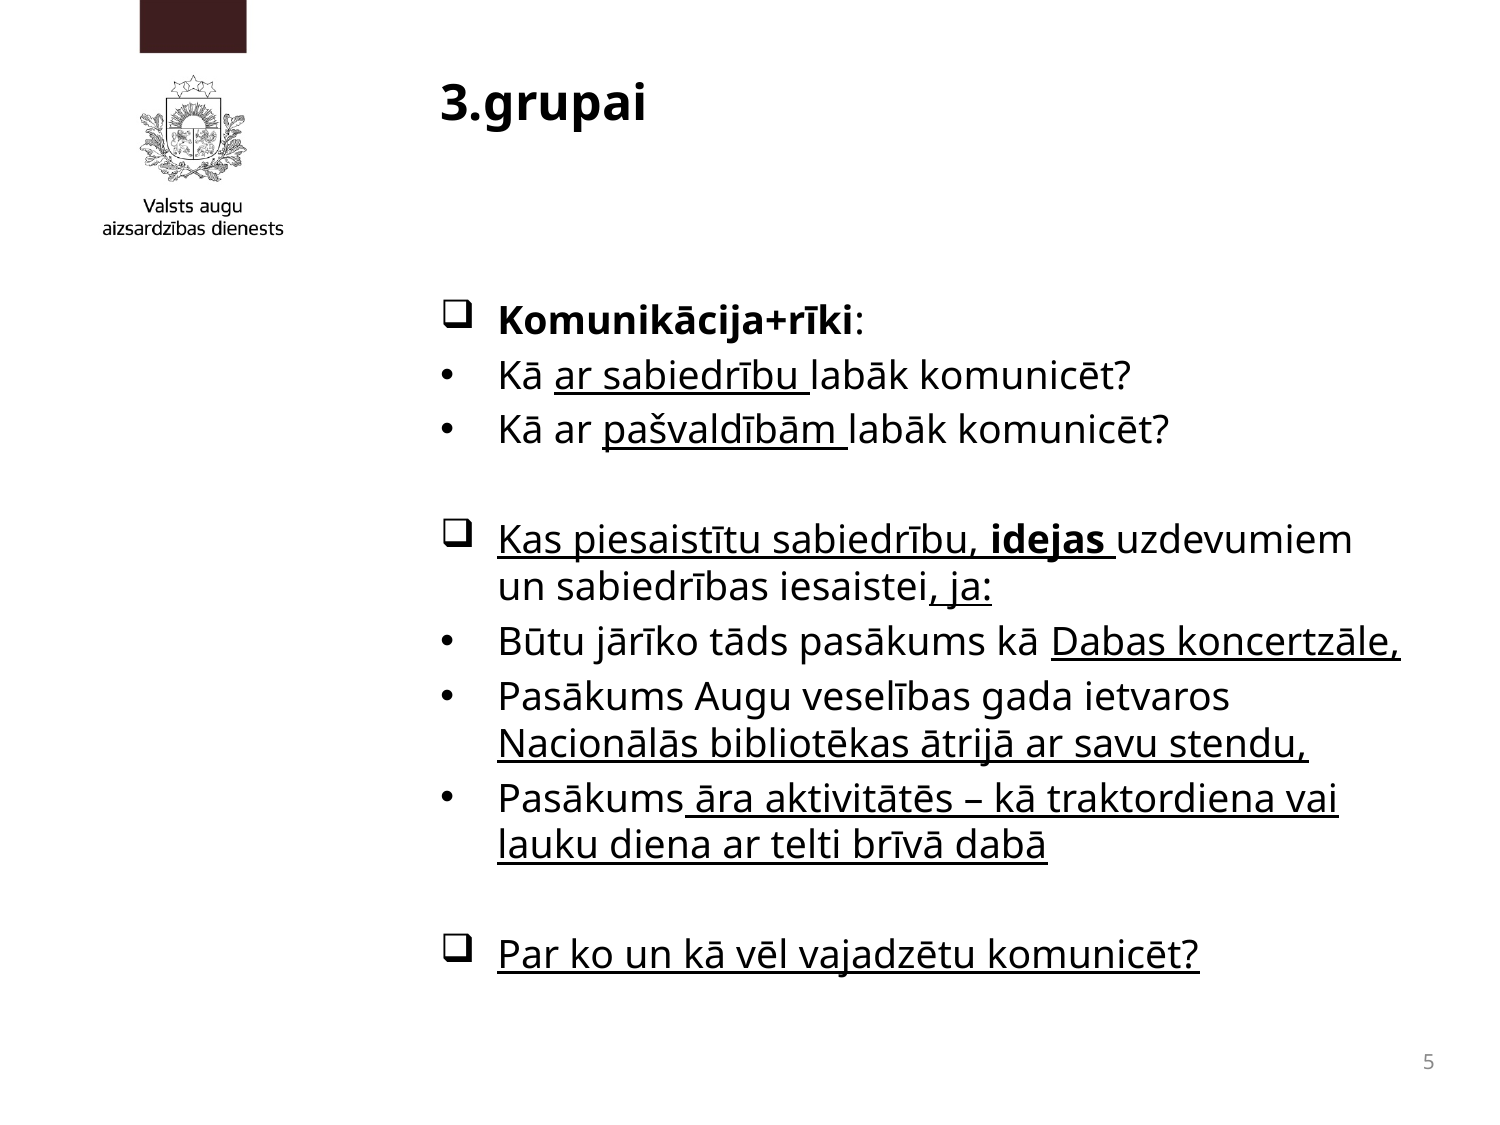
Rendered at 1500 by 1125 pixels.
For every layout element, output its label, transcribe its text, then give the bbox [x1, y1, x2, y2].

title 3.grupai [425, 62, 1425, 233]
list Komunikācija+rīki: Kā ar sabiedrību labāk komunicēt? Kā ar pašvaldībām labāk komunicēt? Kas piesaistītu sabiedrību, idejas uzdevumiem un sabiedrības iesaistei, ja: Būtu jārīko tāds pasākums kā Dabas koncertzāle, Pasākums Augu veselības gada ietvaros Nacionālās bibliotēkas ātrijā ar savu stendu, Pasākums āra aktivitātēs – kā traktordiena vai lauku diena ar telti brīvā dabā Par ko un kā vēl vajadzētu komunicēt? [425, 287, 1425, 1005]
picture [48, 0, 338, 321]
slide_number 5 [1400, 1037, 1450, 1088]
